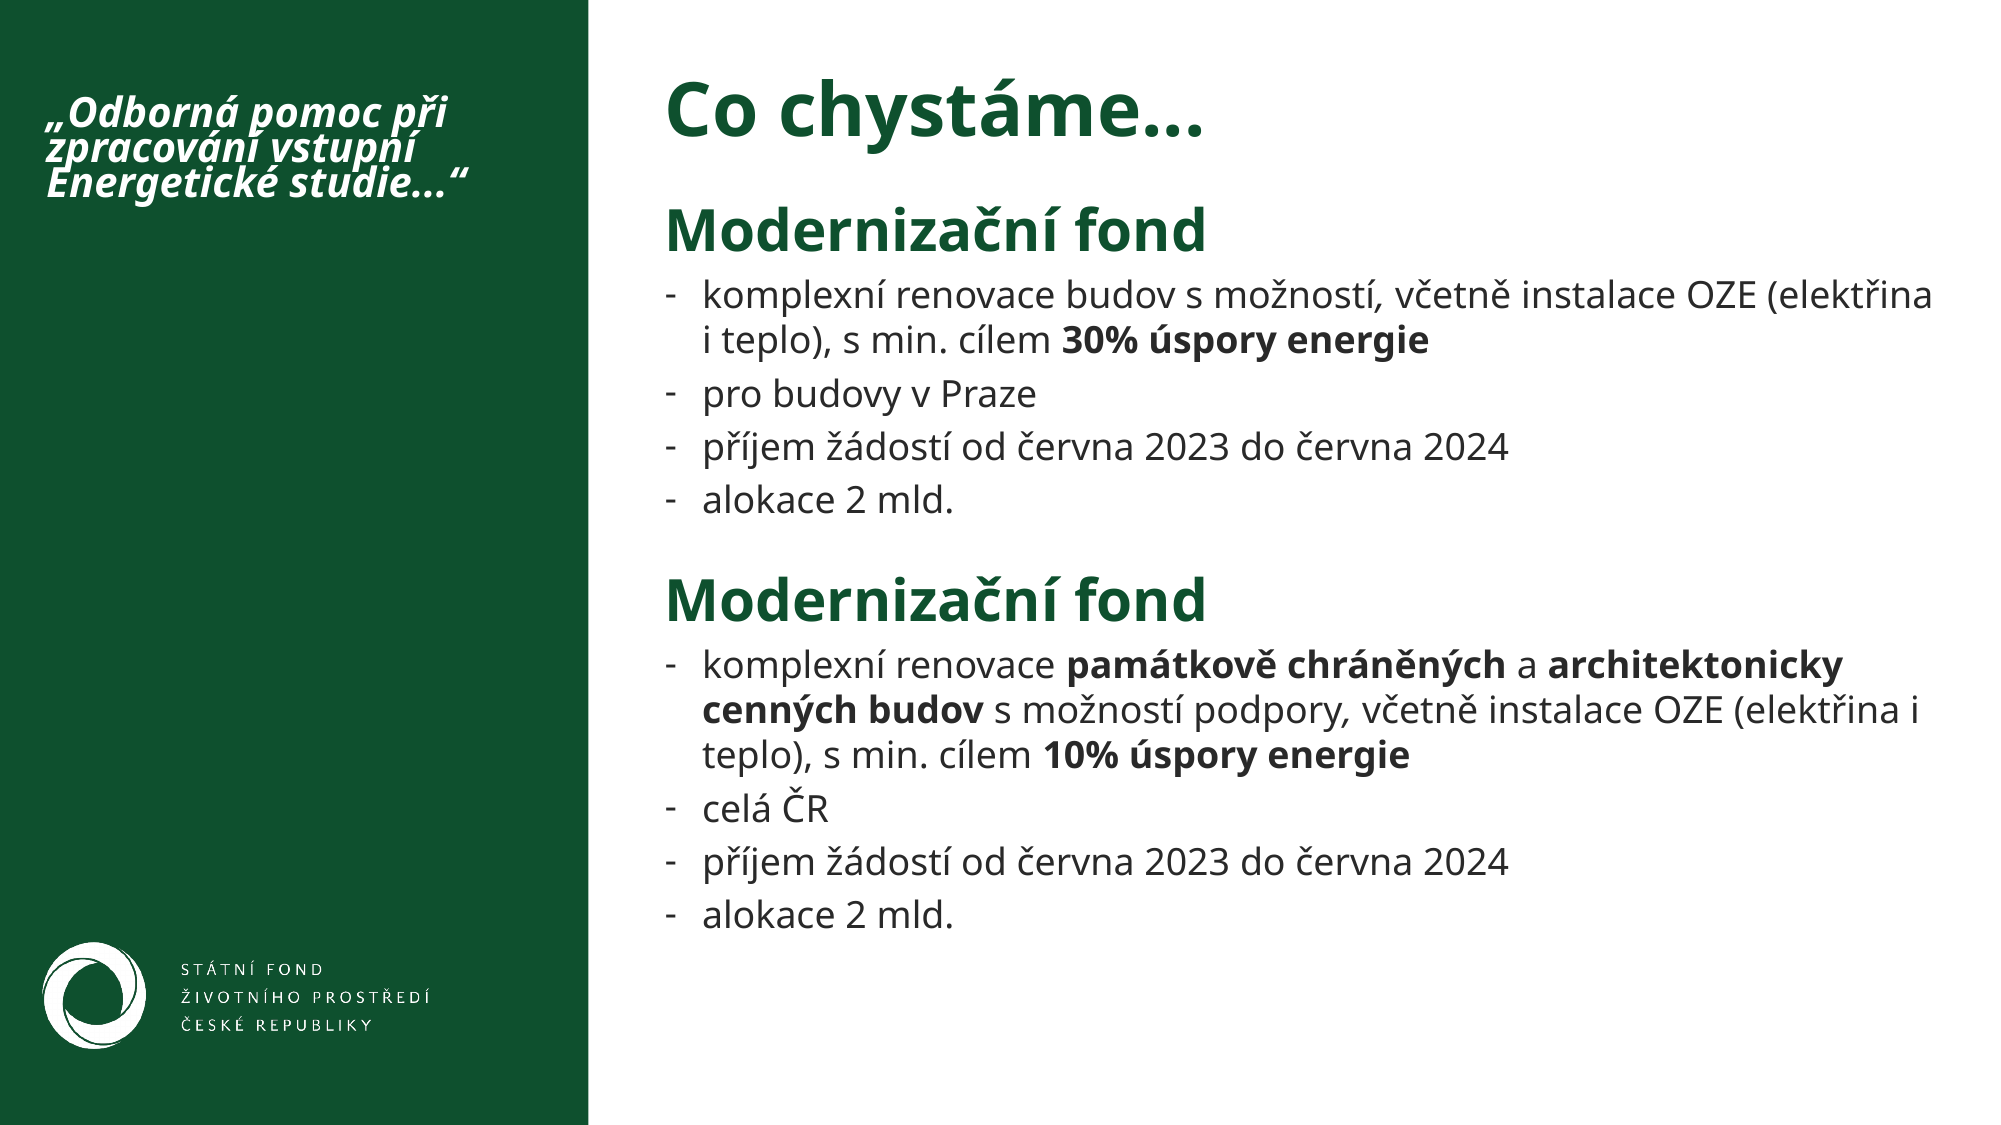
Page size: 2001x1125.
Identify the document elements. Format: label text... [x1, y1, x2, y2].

list „Odborná pomoc při zpracování vstupní Energetické studie...“ [31, 91, 569, 417]
list Co chystáme... [649, 64, 1860, 185]
picture [42, 942, 429, 1049]
list Modernizační fond komplexní renovace budov s možností, včetně instalace OZE (elektřina i teplo), s min. cílem 30% úspory energie pro budovy v Praze příjem žádostí od června 2023 do června 2024 alokace 2 mld. Modernizační fond komplexní renovace památkově chráněných a architektonicky cenných budov s možností podpory, včetně instalace OZE (elektřina i teplo), s min. cílem 10% úspory energie celá ČR příjem žádostí od června 2023 do června 2024 alokace 2 mld. [649, 185, 1957, 1037]
